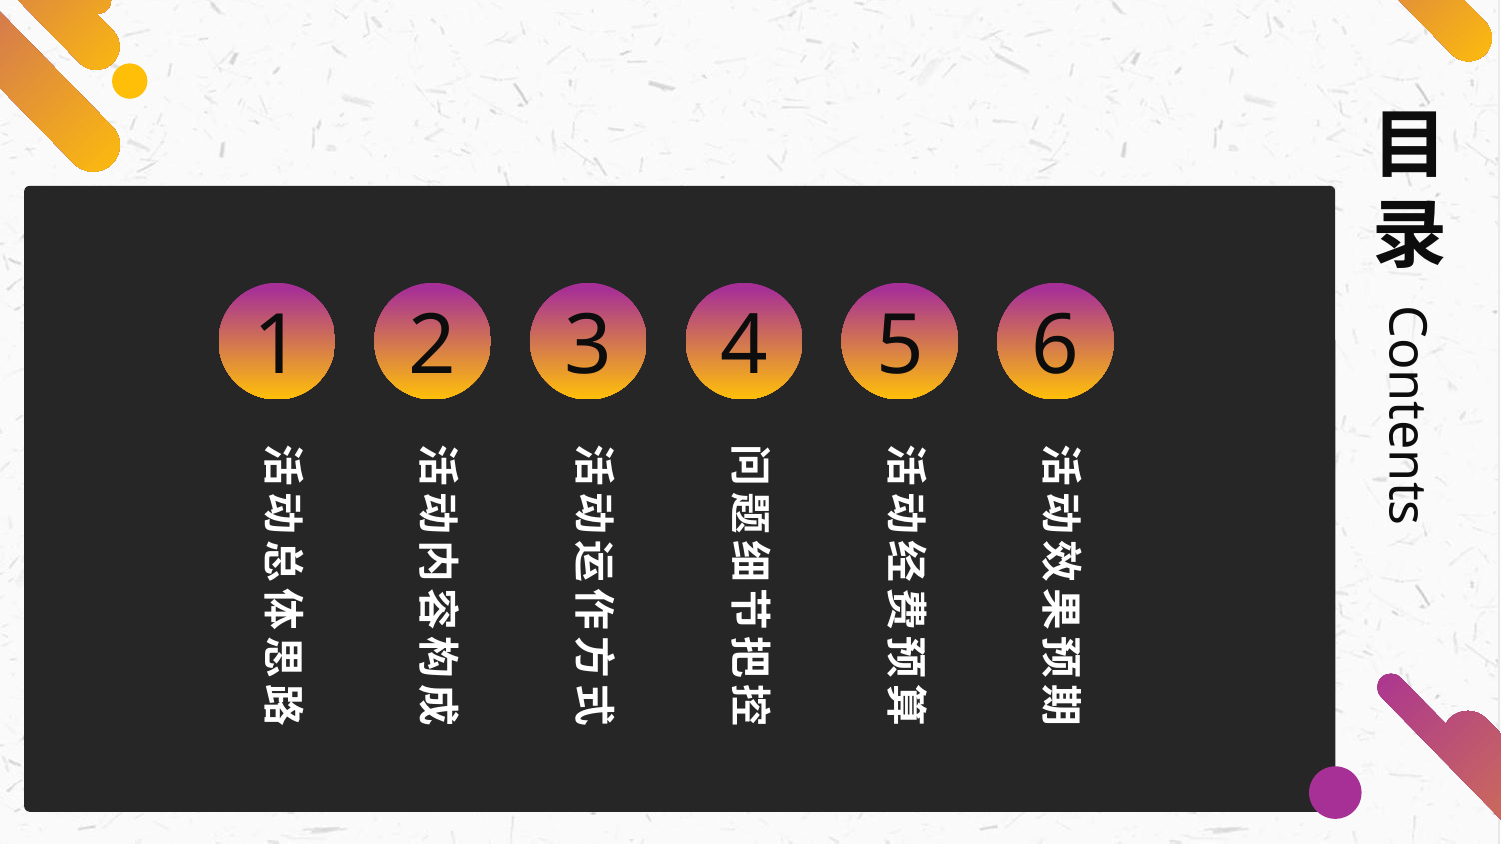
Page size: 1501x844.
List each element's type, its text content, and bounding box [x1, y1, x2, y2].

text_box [996, 282, 1115, 736]
text_box [15, 0, 122, 72]
text_box [1395, 0, 1494, 64]
text_box Contents [1371, 290, 1449, 541]
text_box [374, 282, 492, 736]
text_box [841, 282, 959, 736]
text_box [529, 282, 647, 736]
text_box [1375, 671, 1501, 823]
text_box [1306, 764, 1364, 821]
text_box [218, 282, 336, 736]
text_box [0, 8, 122, 174]
picture [0, 0, 1498, 844]
text_box 目 录 [1357, 89, 1463, 285]
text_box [685, 282, 803, 736]
text_box [109, 61, 150, 101]
text_box [22, 183, 1338, 814]
